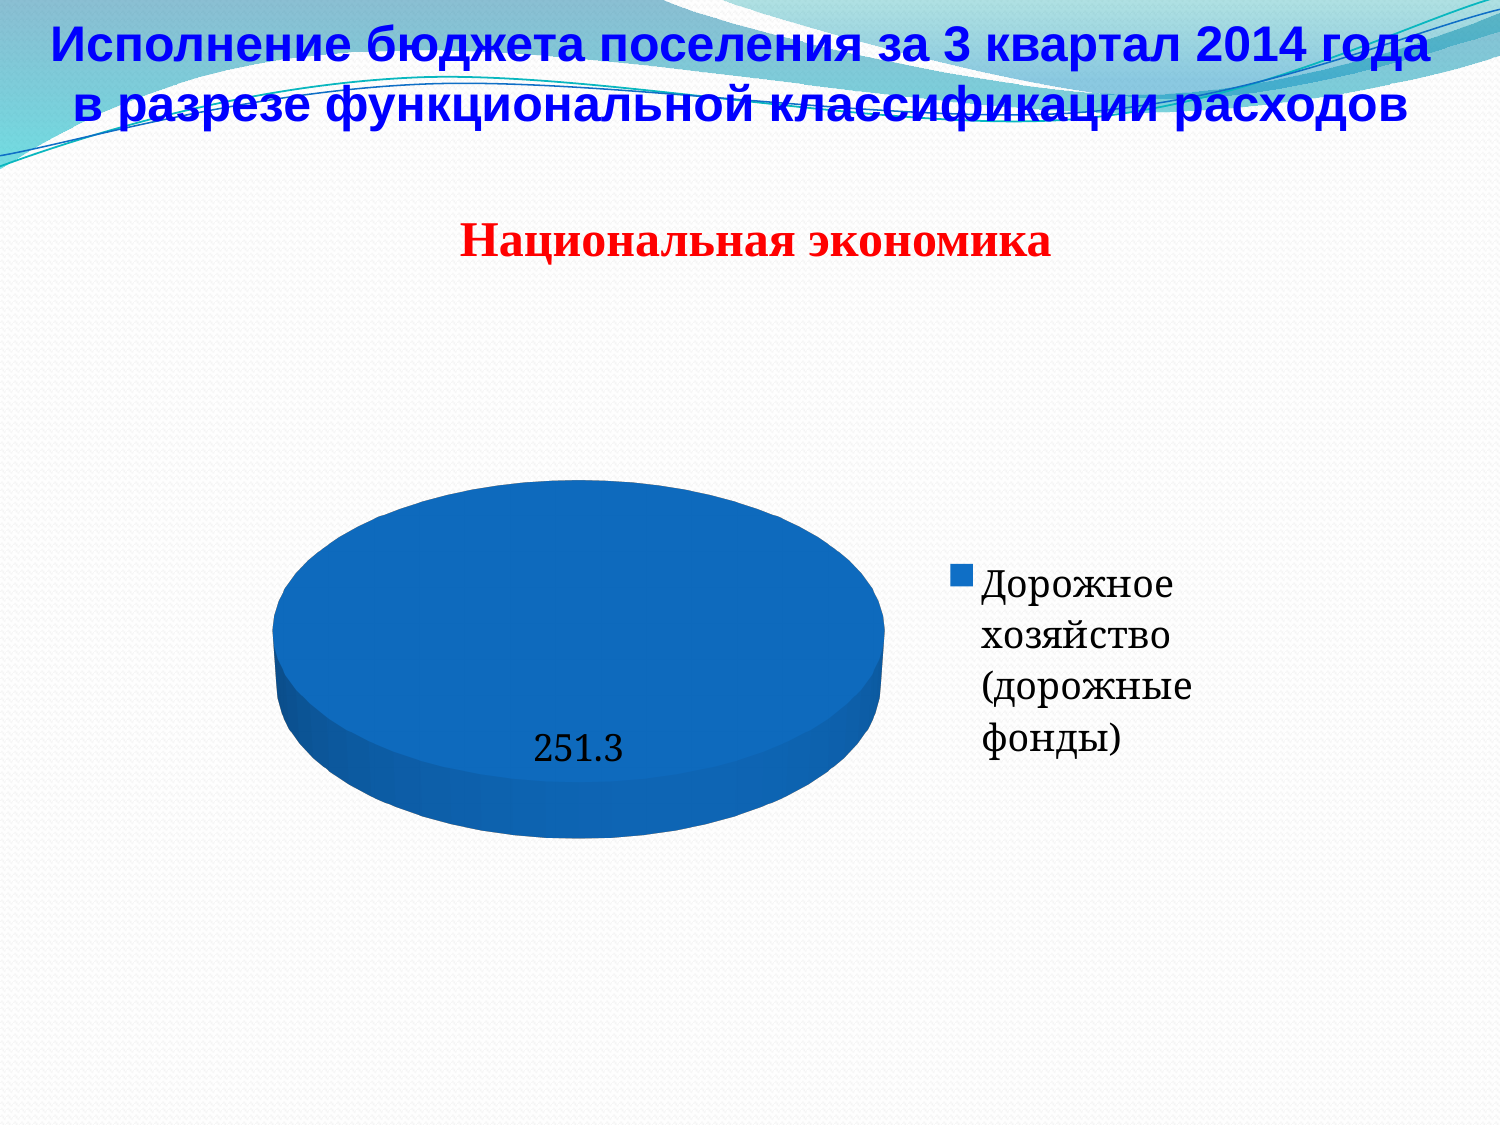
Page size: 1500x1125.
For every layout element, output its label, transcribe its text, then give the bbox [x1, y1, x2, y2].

chart [218, 326, 1219, 994]
text_box Национальная экономика [93, 199, 1418, 334]
text_box Исполнение бюджета поселения за 3 квартал 2014 года в разрезе функциональной классификации расходов [26, 4, 1456, 199]
